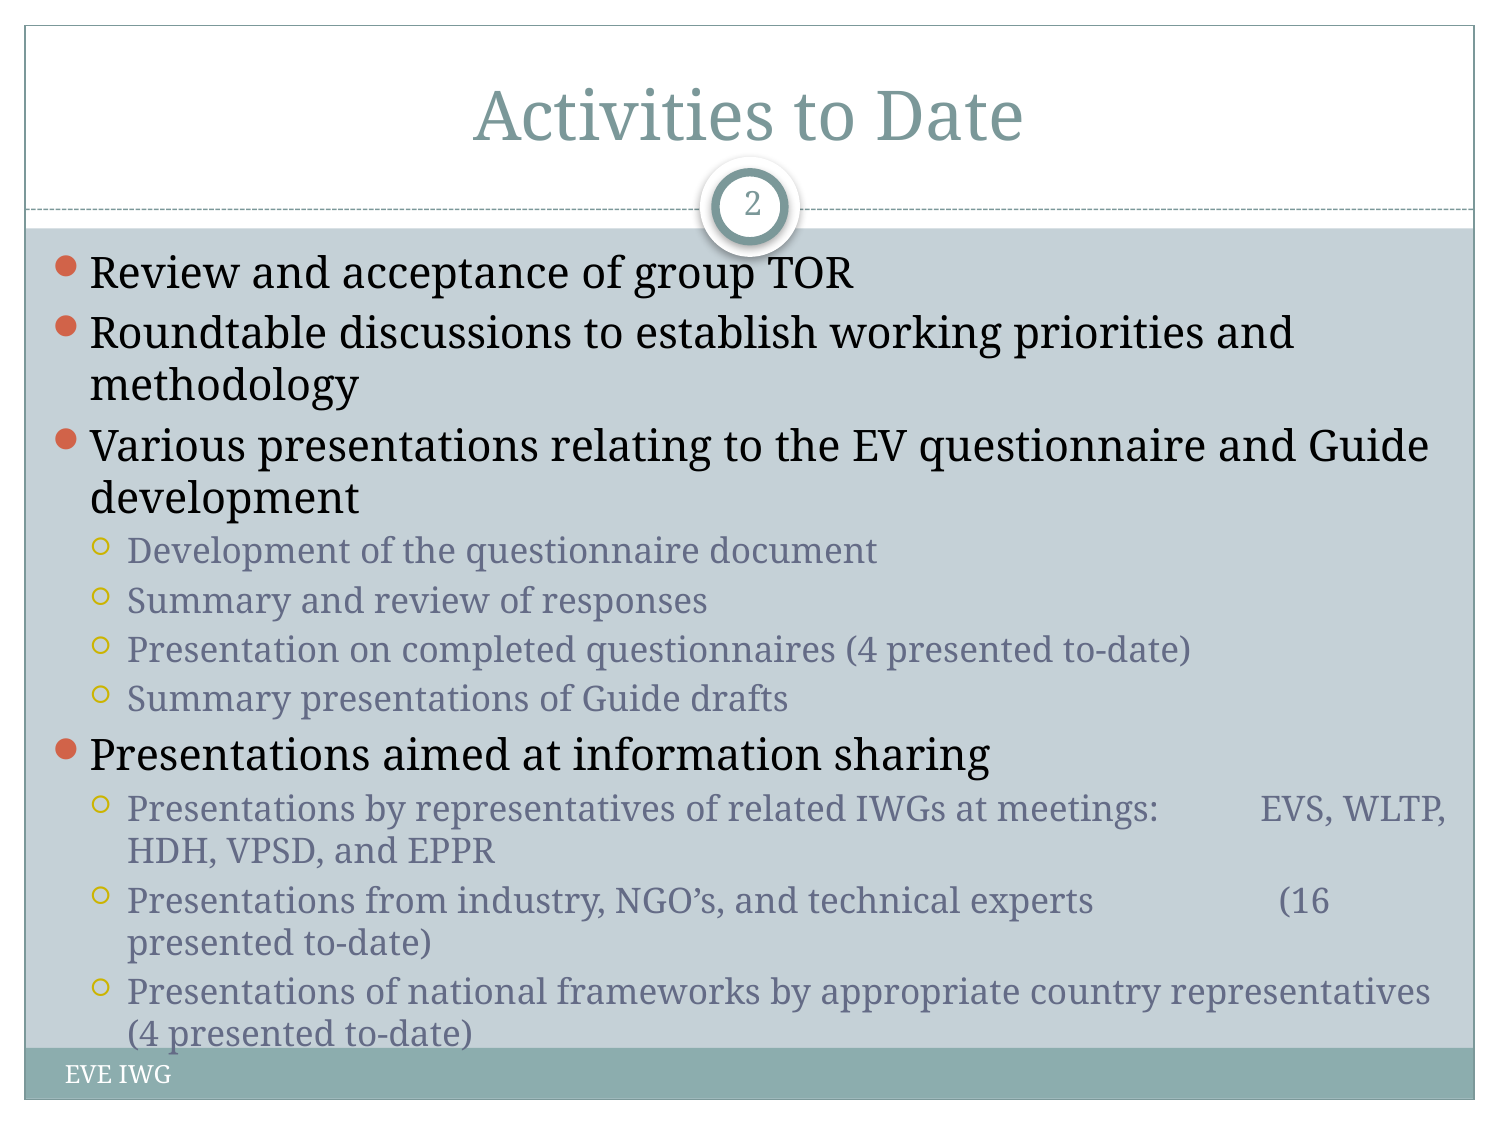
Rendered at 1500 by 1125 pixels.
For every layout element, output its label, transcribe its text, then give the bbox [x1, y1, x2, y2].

list Review and acceptance of group TOR Roundtable discussions to establish working priorities and methodology Various presentations relating to the EV questionnaire and Guide development Development of the questionnaire document Summary and review of responses Presentation on completed questionnaires (4 presented to-date) Summary presentations of Guide drafts Presentations aimed at information sharing Presentations by representatives of related IWGs at meetings: EVS, WLTP, HDH, VPSD, and EPPR Presentations from industry, NGO’s, and technical experts (16 presented to-date) Presentations of national frameworks by appropriate country representatives (4 presented to-date) [37, 237, 1475, 1063]
title Activities to Date [49, 37, 1450, 162]
footer EVE IWG [50, 1063, 638, 1112]
slide_number 2 [715, 168, 791, 237]
